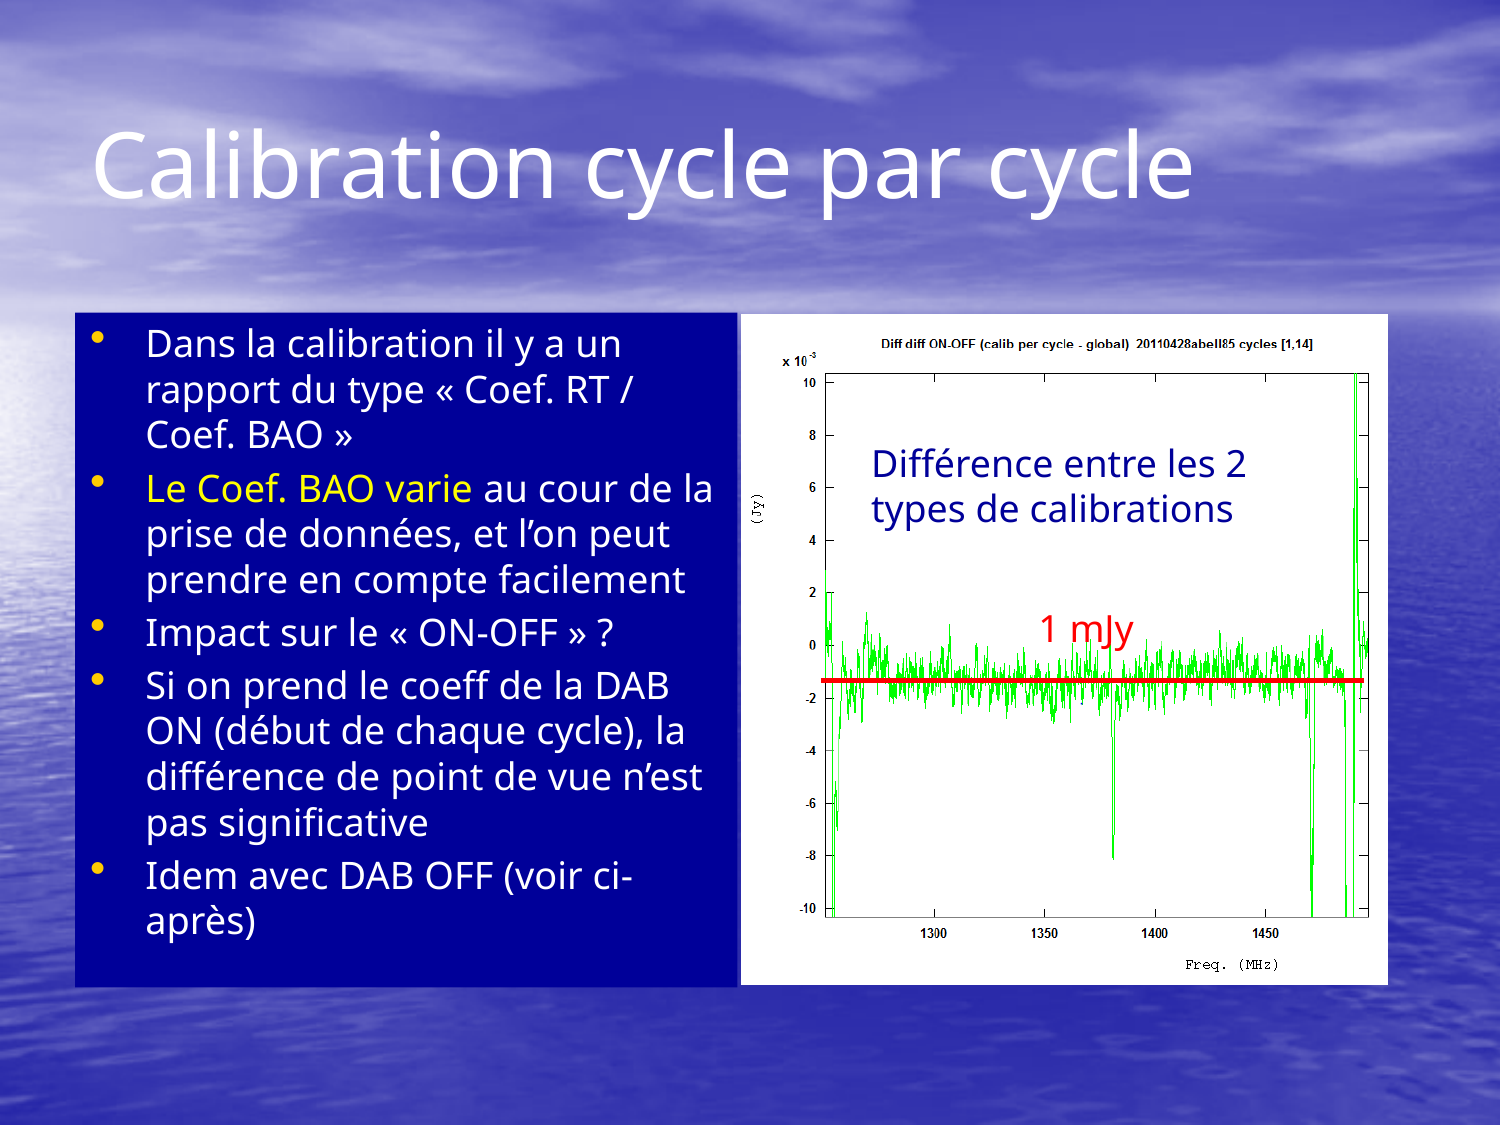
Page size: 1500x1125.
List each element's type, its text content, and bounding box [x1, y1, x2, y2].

list Dans la calibration il y a un rapport du type « Coef. RT / Coef. BAO » Le Coef. BAO varie au cour de la prise de données, et l’on peut prendre en compte facilement Impact sur le « ON-OFF » ? Si on prend le coeff de la DAB ON (début de chaque cycle), la différence de point de vue n’est pas significative Idem avec DAB OFF (voir ci-après) [74, 312, 738, 988]
title Calibration cycle par cycle [74, 47, 1426, 276]
picture [741, 314, 1389, 985]
